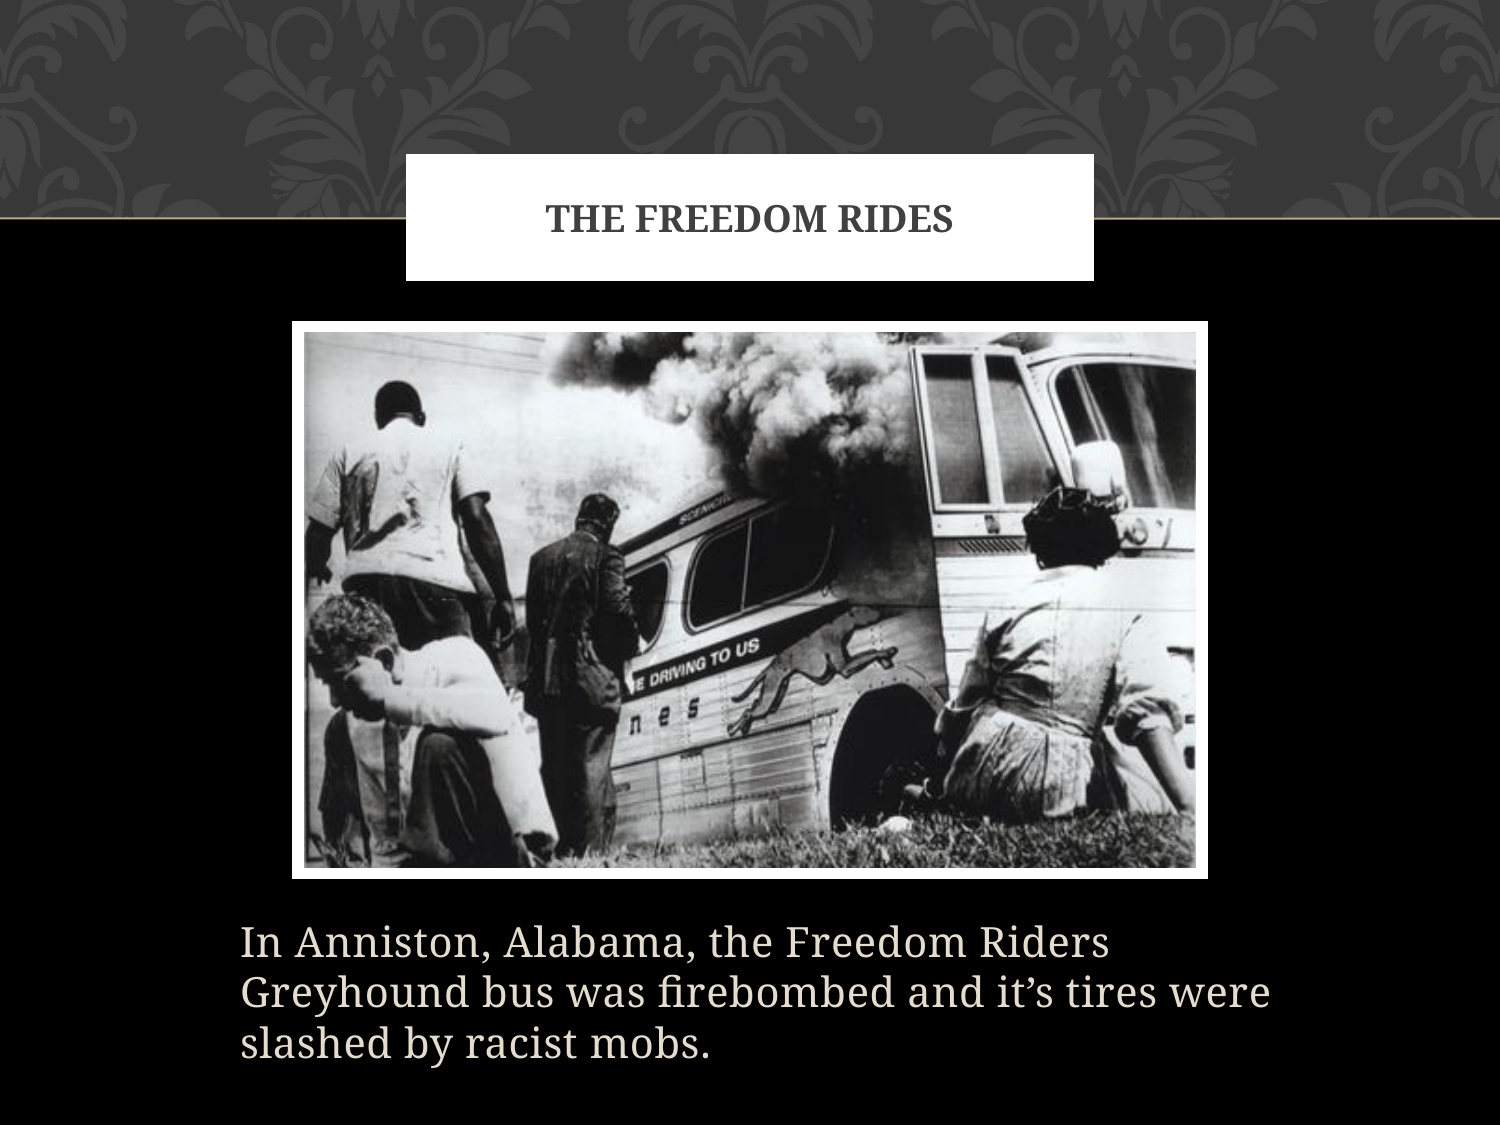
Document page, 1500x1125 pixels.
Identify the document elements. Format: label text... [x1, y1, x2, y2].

title The freedom Rides [406, 154, 1094, 281]
list In Anniston, Alabama, the Freedom Riders Greyhound bus was firebombed and it’s tires were slashed by racist mobs. [225, 912, 1300, 1070]
picture [303, 332, 1197, 869]
